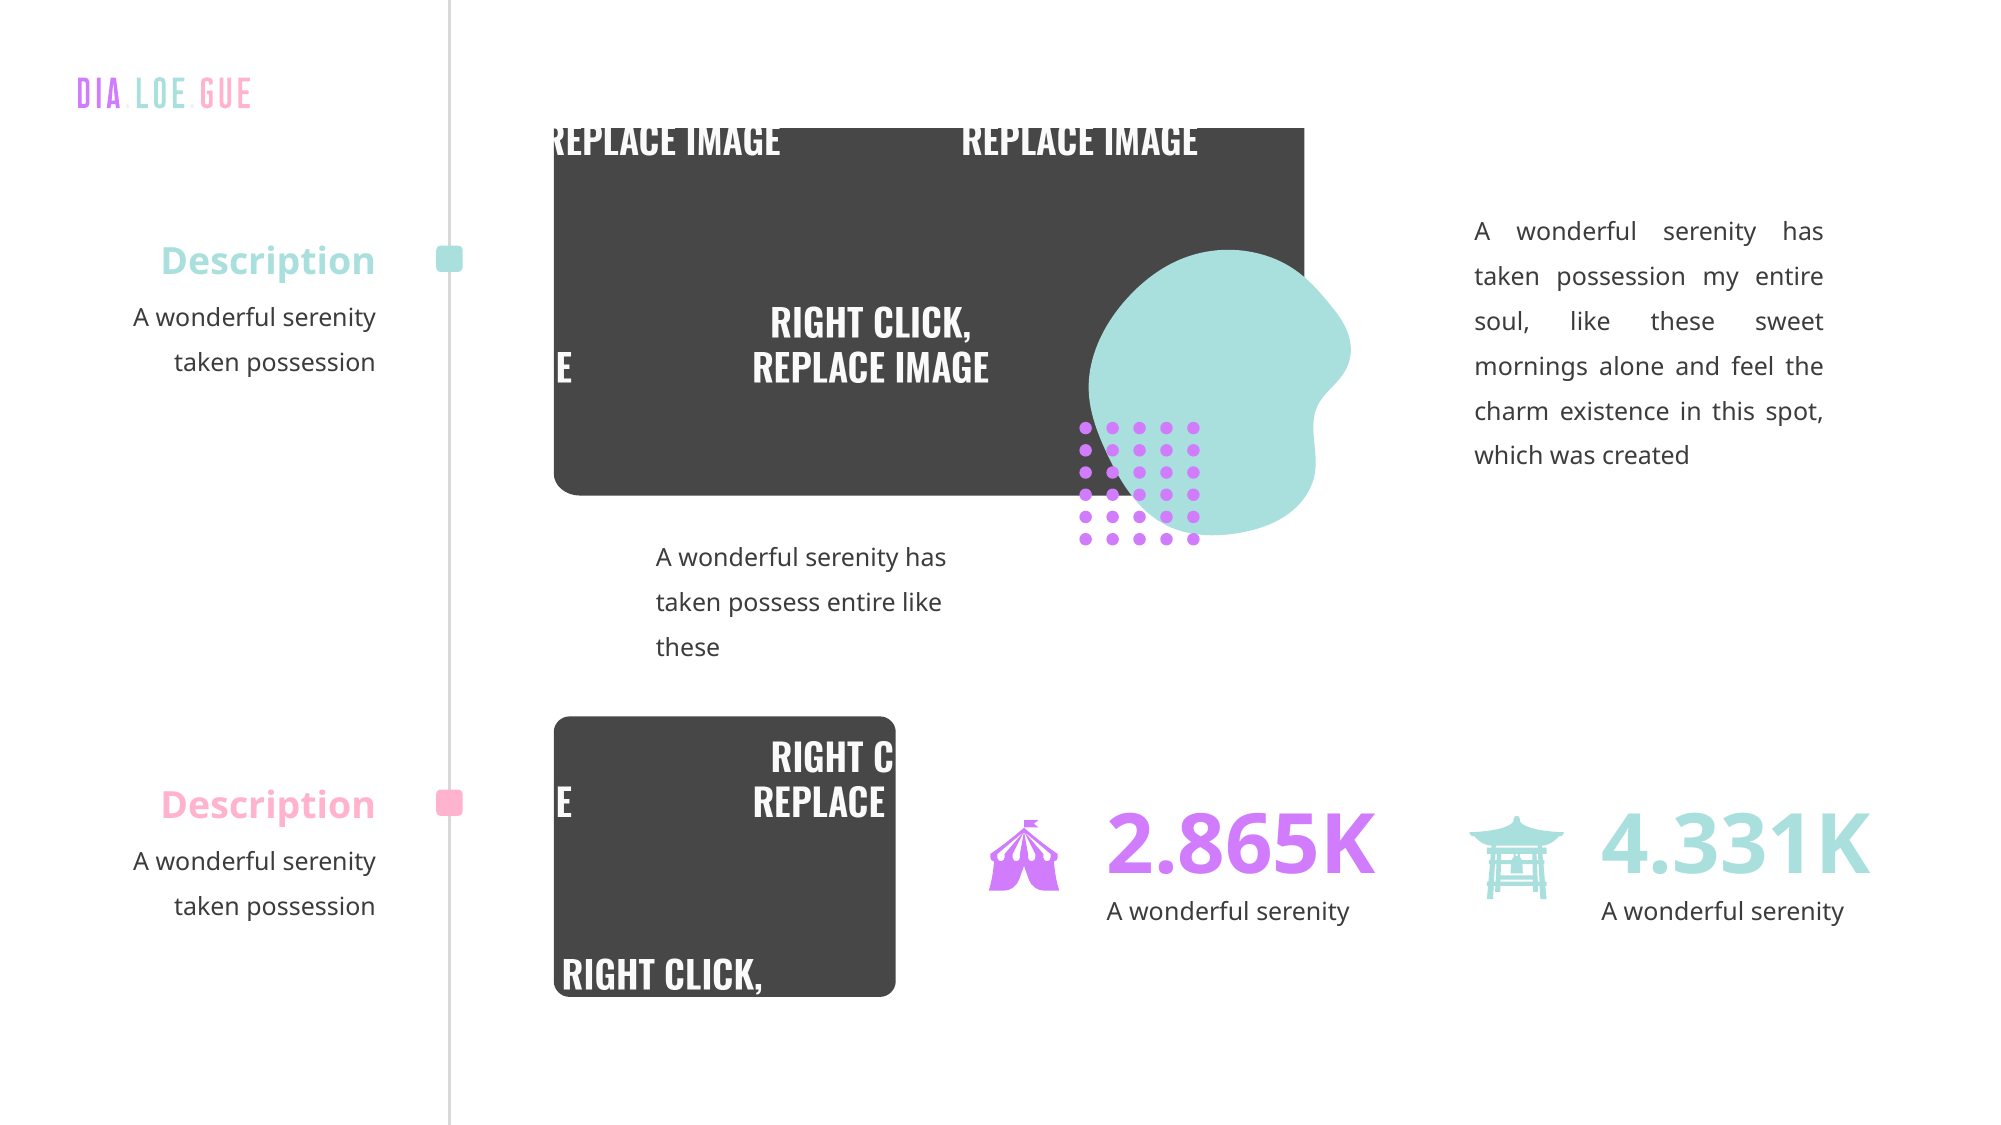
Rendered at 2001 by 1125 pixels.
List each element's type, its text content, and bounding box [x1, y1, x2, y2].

text_box [1469, 815, 1564, 900]
text_box [435, 244, 449, 273]
text_box [450, 244, 464, 273]
text_box [450, 788, 464, 817]
text_box A wonderful serenity [1091, 898, 1416, 934]
text_box A wonderful serenity taken possession [109, 822, 392, 928]
picture [553, 128, 1305, 496]
text_box [1200, 277, 1351, 536]
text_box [988, 820, 1060, 891]
text_box A wonderful serenity has taken possession my entire soul, like these sweet mornings alone and feel the charm existence in this spot, which was created [1459, 193, 1840, 478]
text_box A wonderful serenity taken possession [109, 278, 392, 384]
text_box 2.865K [1091, 782, 1417, 898]
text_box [1079, 421, 1200, 546]
text_box A wonderful serenity [1586, 898, 1911, 934]
picture [553, 716, 896, 997]
text_box Description [109, 229, 392, 278]
text_box A wonderful serenity has taken possess entire like these [640, 519, 1026, 669]
text_box [435, 788, 449, 817]
text_box Description [109, 773, 392, 822]
text_box 4.331K [1586, 782, 1911, 898]
